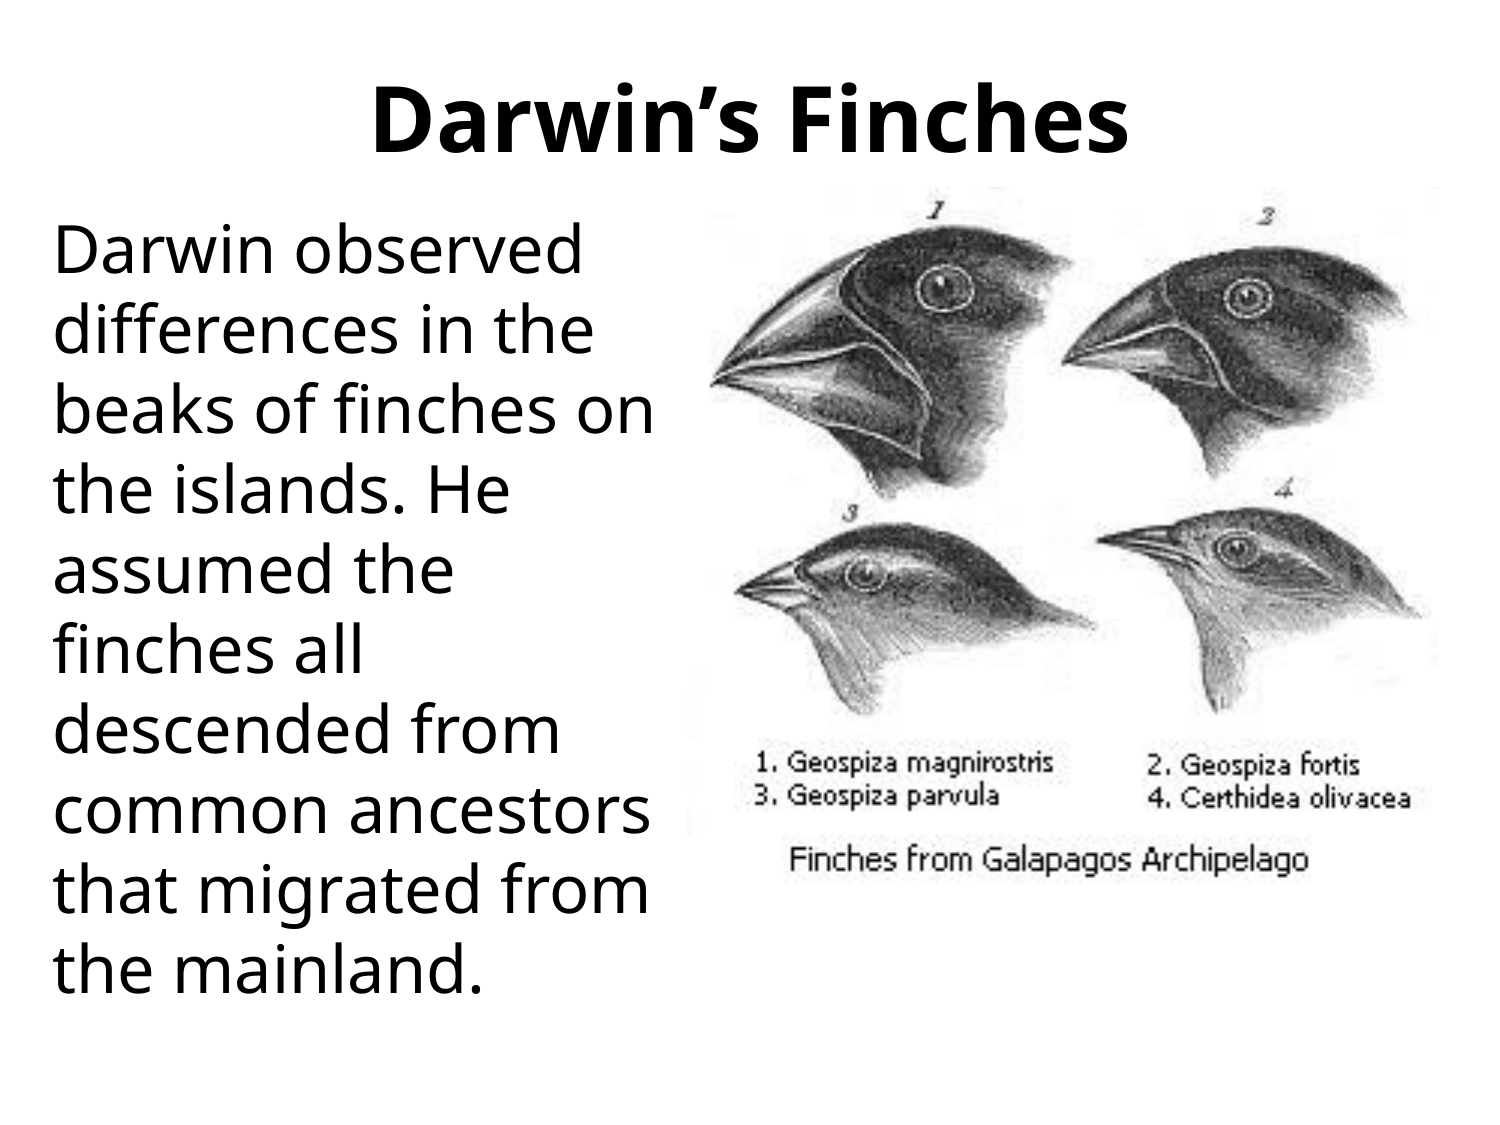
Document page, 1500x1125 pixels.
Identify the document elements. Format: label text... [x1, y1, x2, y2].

title Darwin’s Finches [74, 44, 1426, 188]
picture [687, 187, 1438, 896]
text_box Darwin observed differences in the beaks of finches on the islands. He assumed the finches all descended from common ancestors that migrated from the mainland. [37, 199, 675, 1015]
